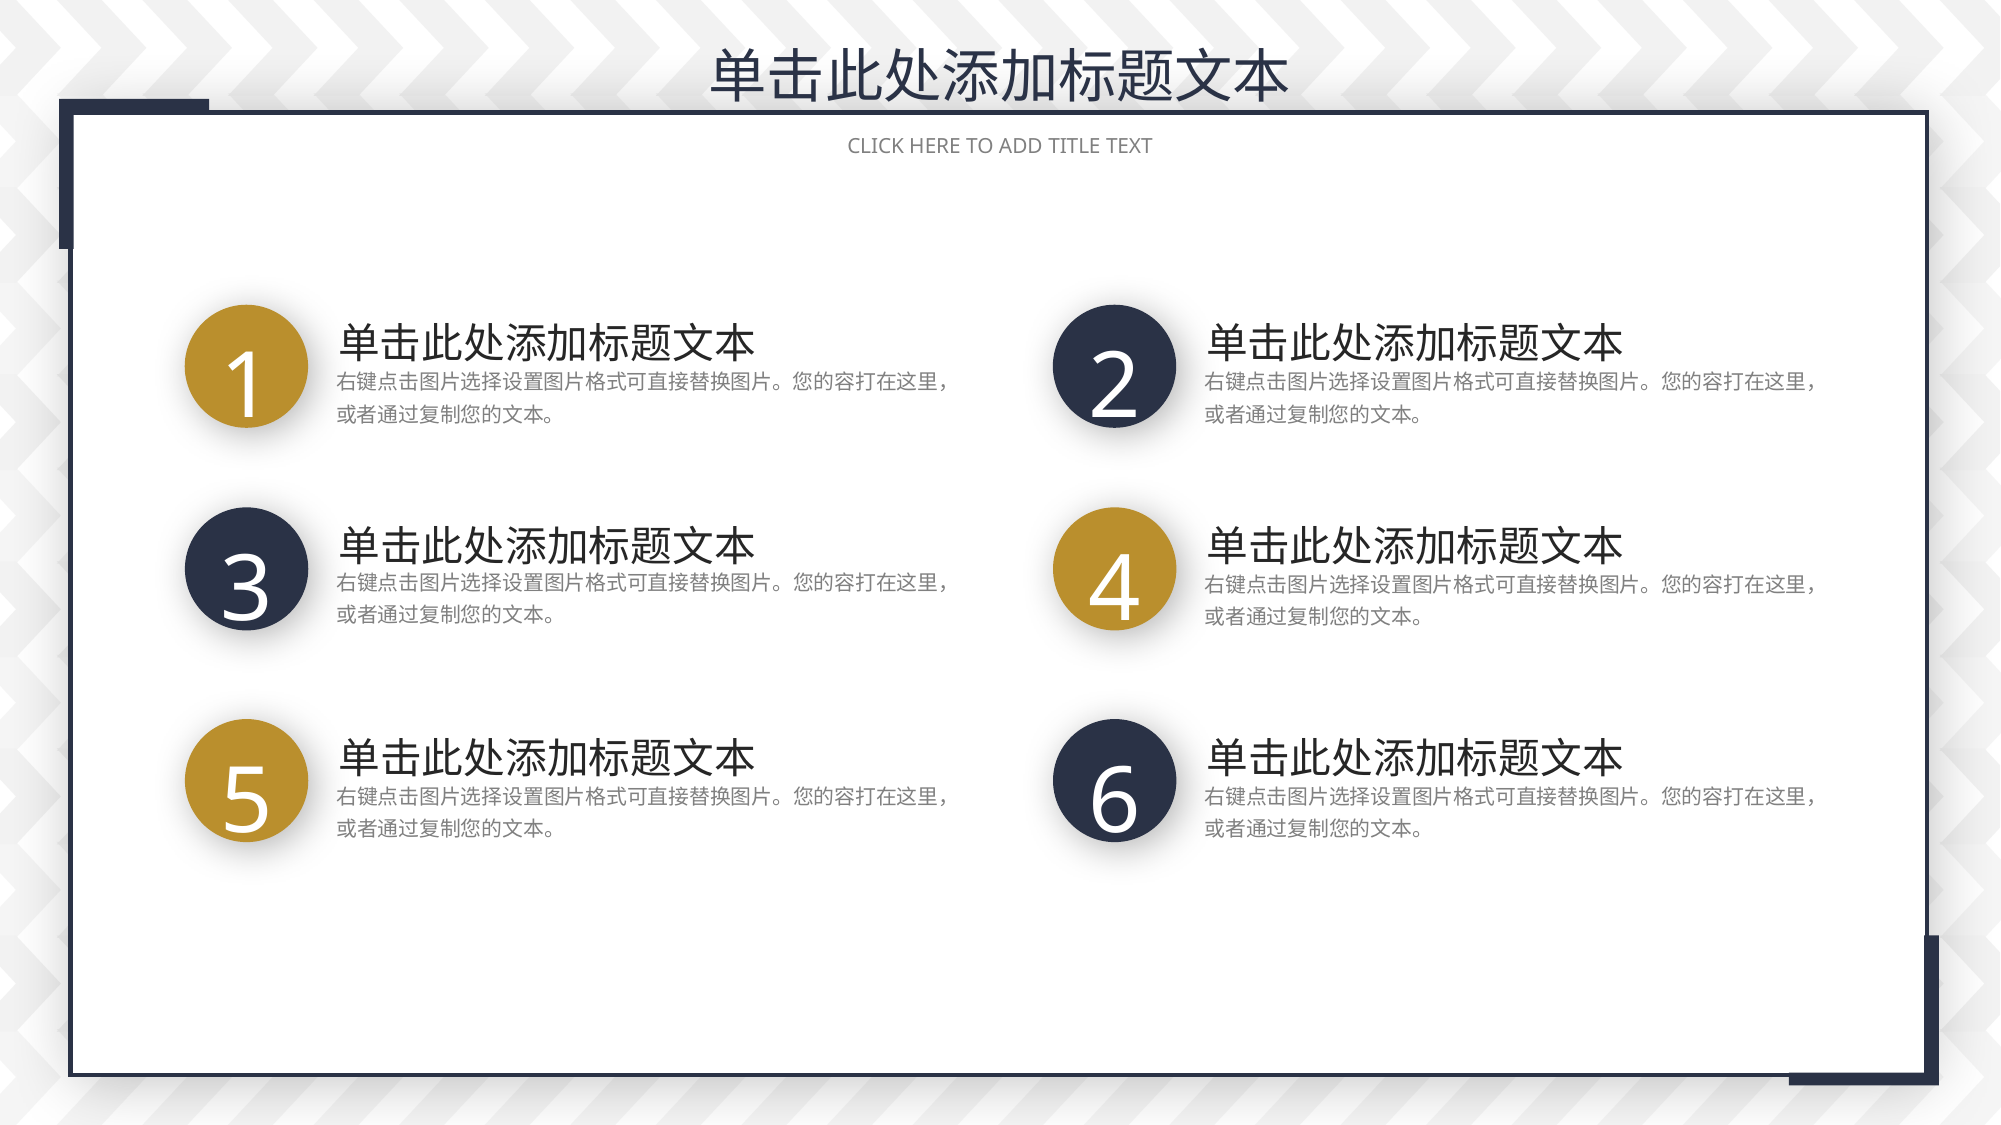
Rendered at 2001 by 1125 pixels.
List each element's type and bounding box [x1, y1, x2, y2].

text_box [1052, 489, 1827, 635]
text_box [1052, 287, 1827, 432]
text_box [609, 18, 1391, 163]
text_box [1052, 701, 1827, 847]
text_box [184, 287, 959, 432]
text_box [184, 489, 959, 633]
text_box [184, 701, 959, 847]
